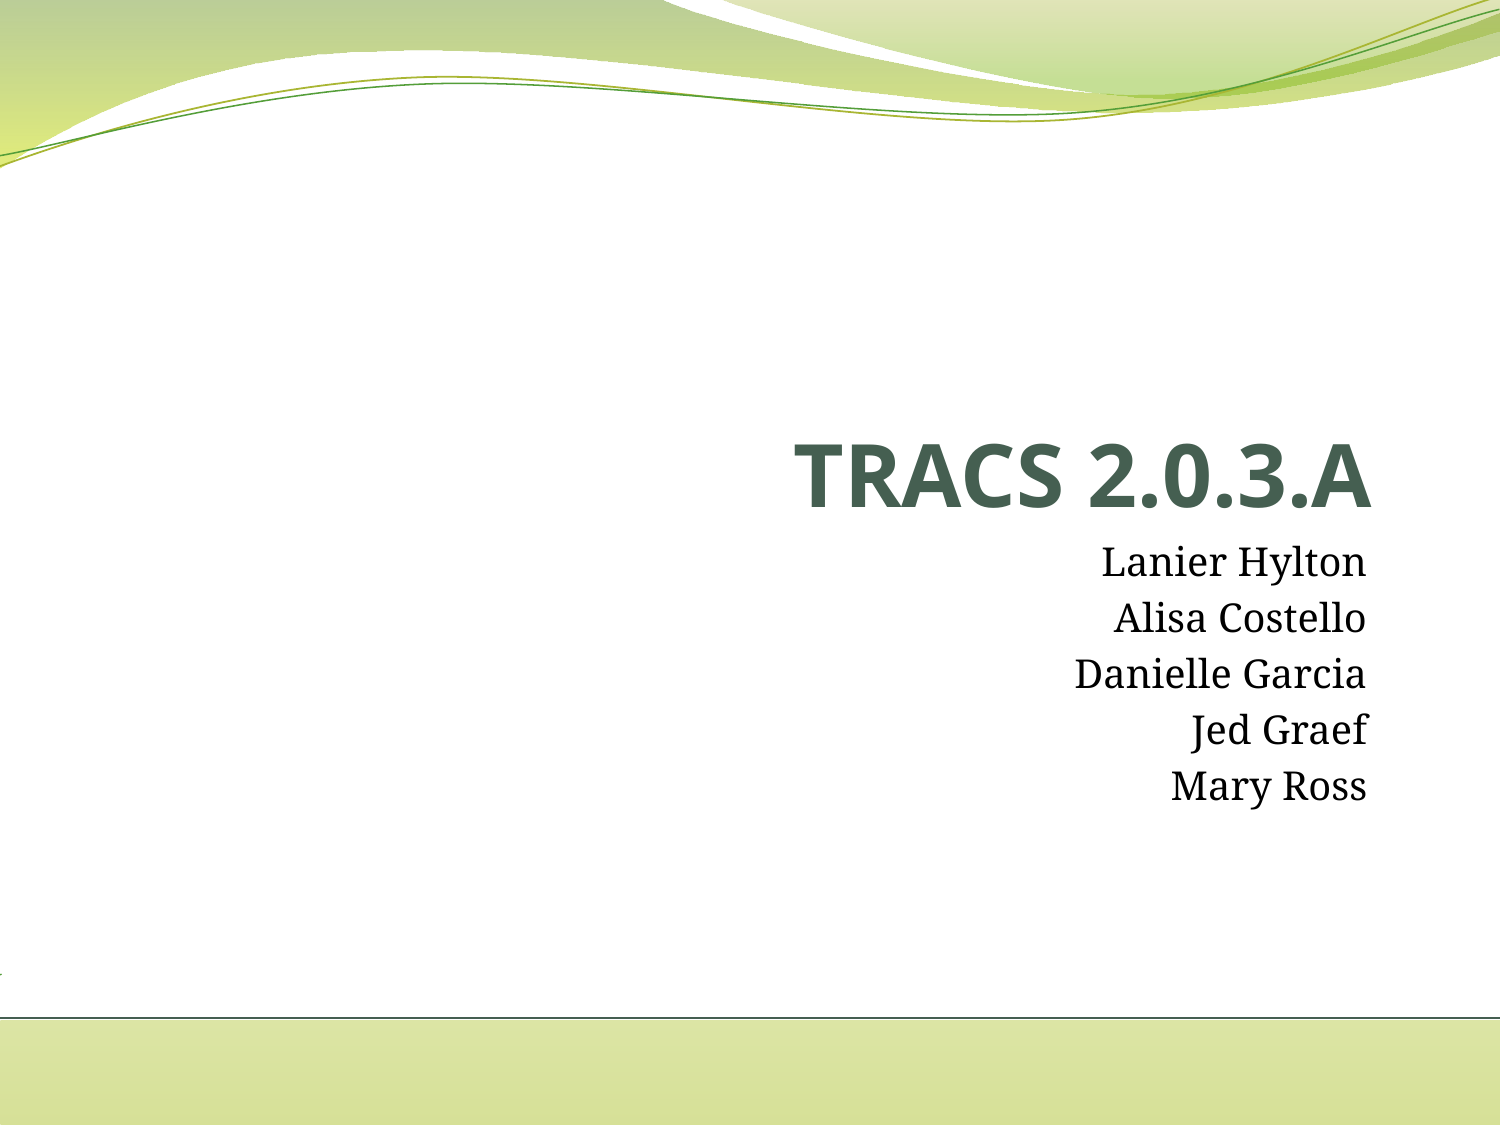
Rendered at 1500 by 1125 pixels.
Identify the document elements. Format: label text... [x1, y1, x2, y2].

title TRACS 2.0.3.A [87, 224, 1376, 525]
subtitle Lanier Hylton Alisa Costello Danielle Garcia Jed Graef Mary Ross [87, 529, 1376, 818]
